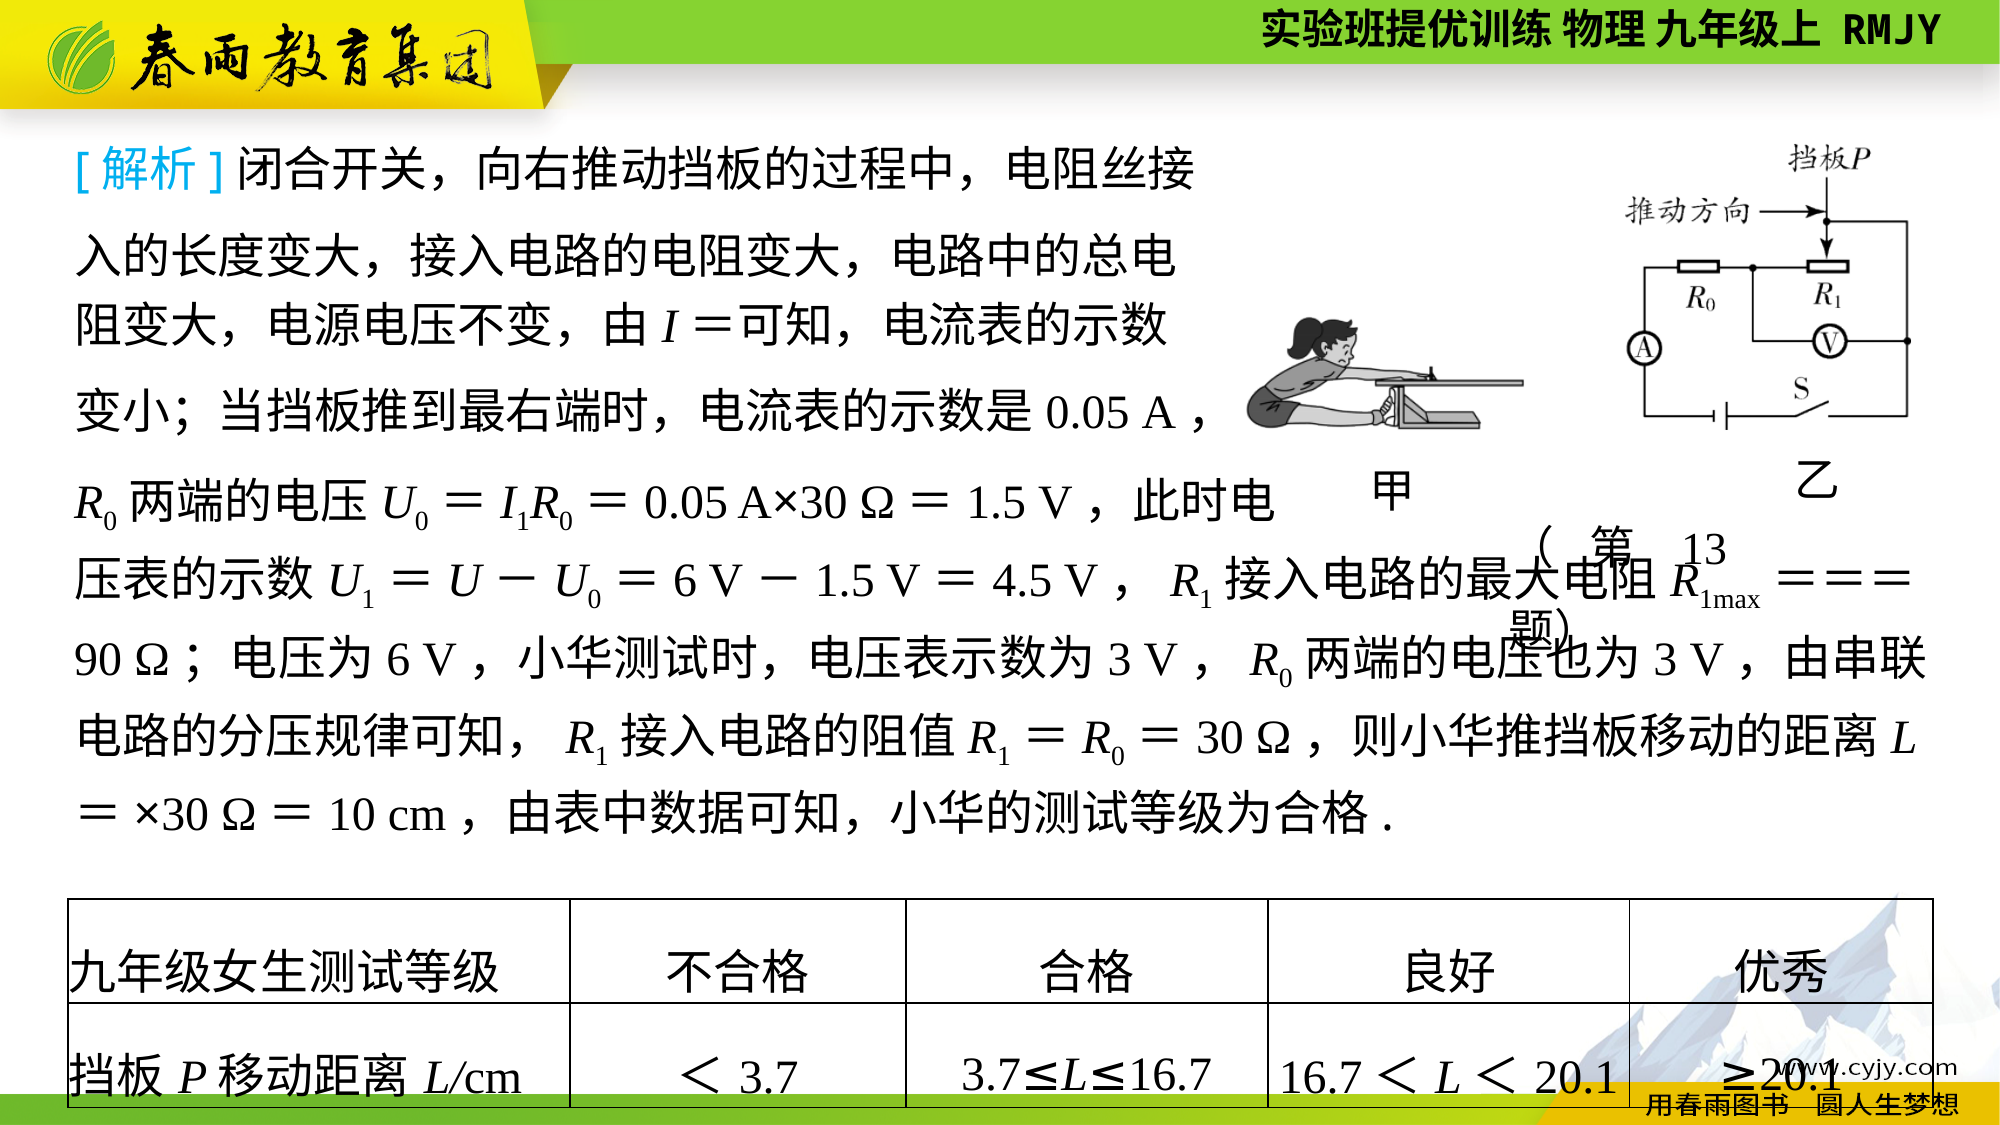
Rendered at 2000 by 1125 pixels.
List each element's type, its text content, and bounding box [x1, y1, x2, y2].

picture [0, 0, 2000, 1125]
table_header 九年级女生测试等级 [69, 900, 569, 1002]
table_cell 3.7≤L≤16.7 [907, 1004, 1267, 1107]
table_cell ＜3.7 [571, 1004, 905, 1107]
table_header 不合格 [571, 900, 905, 1002]
table_cell 挡板P移动距离L/cm [69, 1004, 569, 1107]
text_box 甲 [1354, 445, 1431, 525]
table_cell 16.7＜L＜20.1 [1269, 1004, 1629, 1107]
table_header 合格 [907, 900, 1267, 1002]
table_header 良好 [1269, 900, 1629, 1002]
text_box 乙 [1780, 445, 1856, 513]
text_box （第13题） [1494, 484, 1753, 582]
table_cell ≥20.1 [1630, 1004, 1932, 1107]
table_header 优秀 [1630, 900, 1932, 1002]
